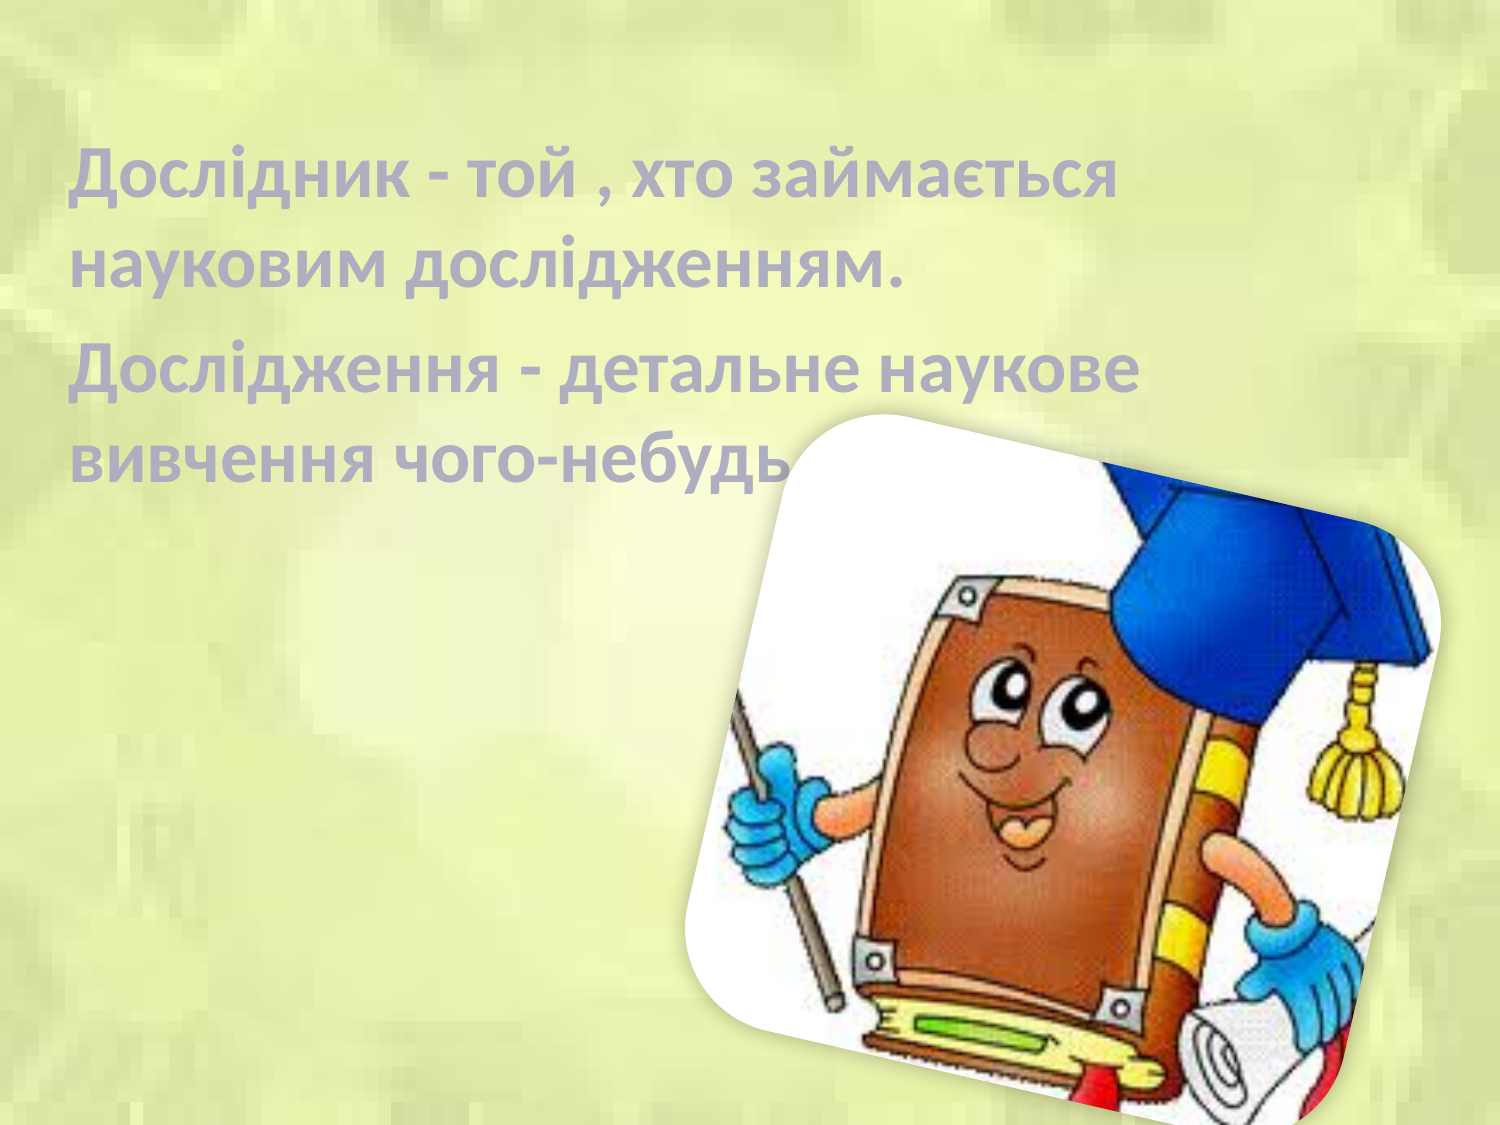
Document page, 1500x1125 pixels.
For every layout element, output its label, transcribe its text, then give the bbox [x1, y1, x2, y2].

picture [0, 0, 1500, 1125]
list Дослідник - той , хто займається науковим дослідженням. Дослідження - детальне наукове вивчення чого-небудь. [53, 160, 1199, 610]
